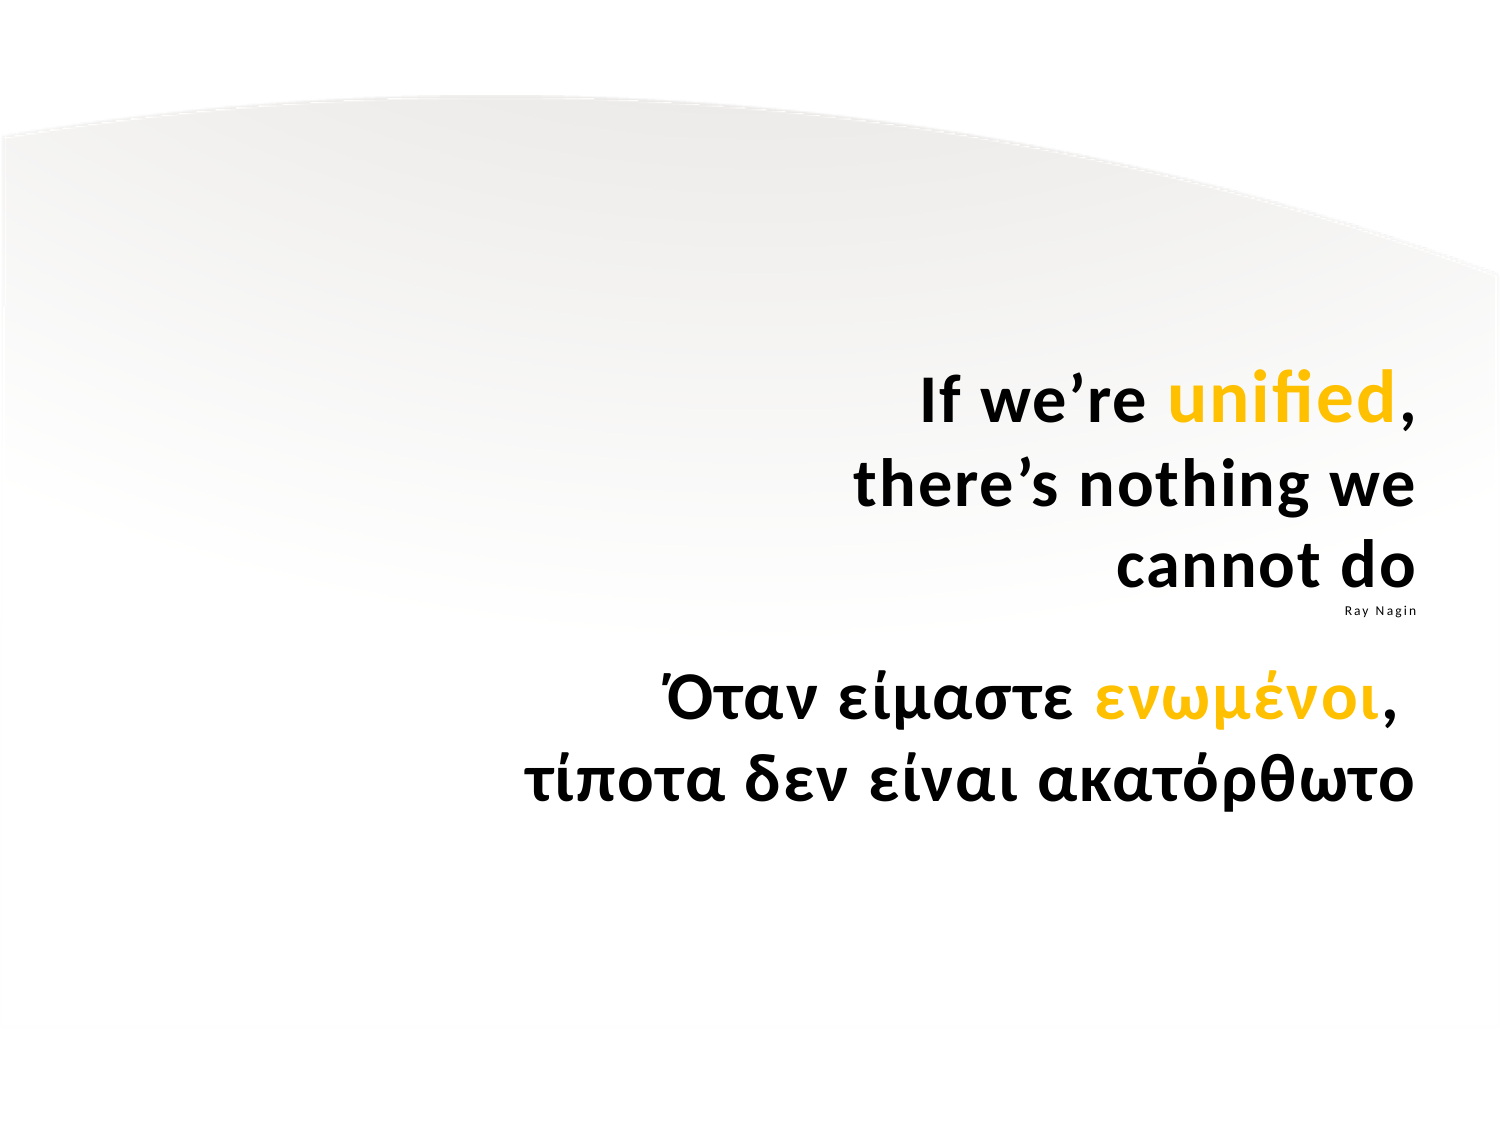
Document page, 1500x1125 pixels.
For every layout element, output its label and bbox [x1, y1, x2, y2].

picture [0, 95, 1500, 1030]
